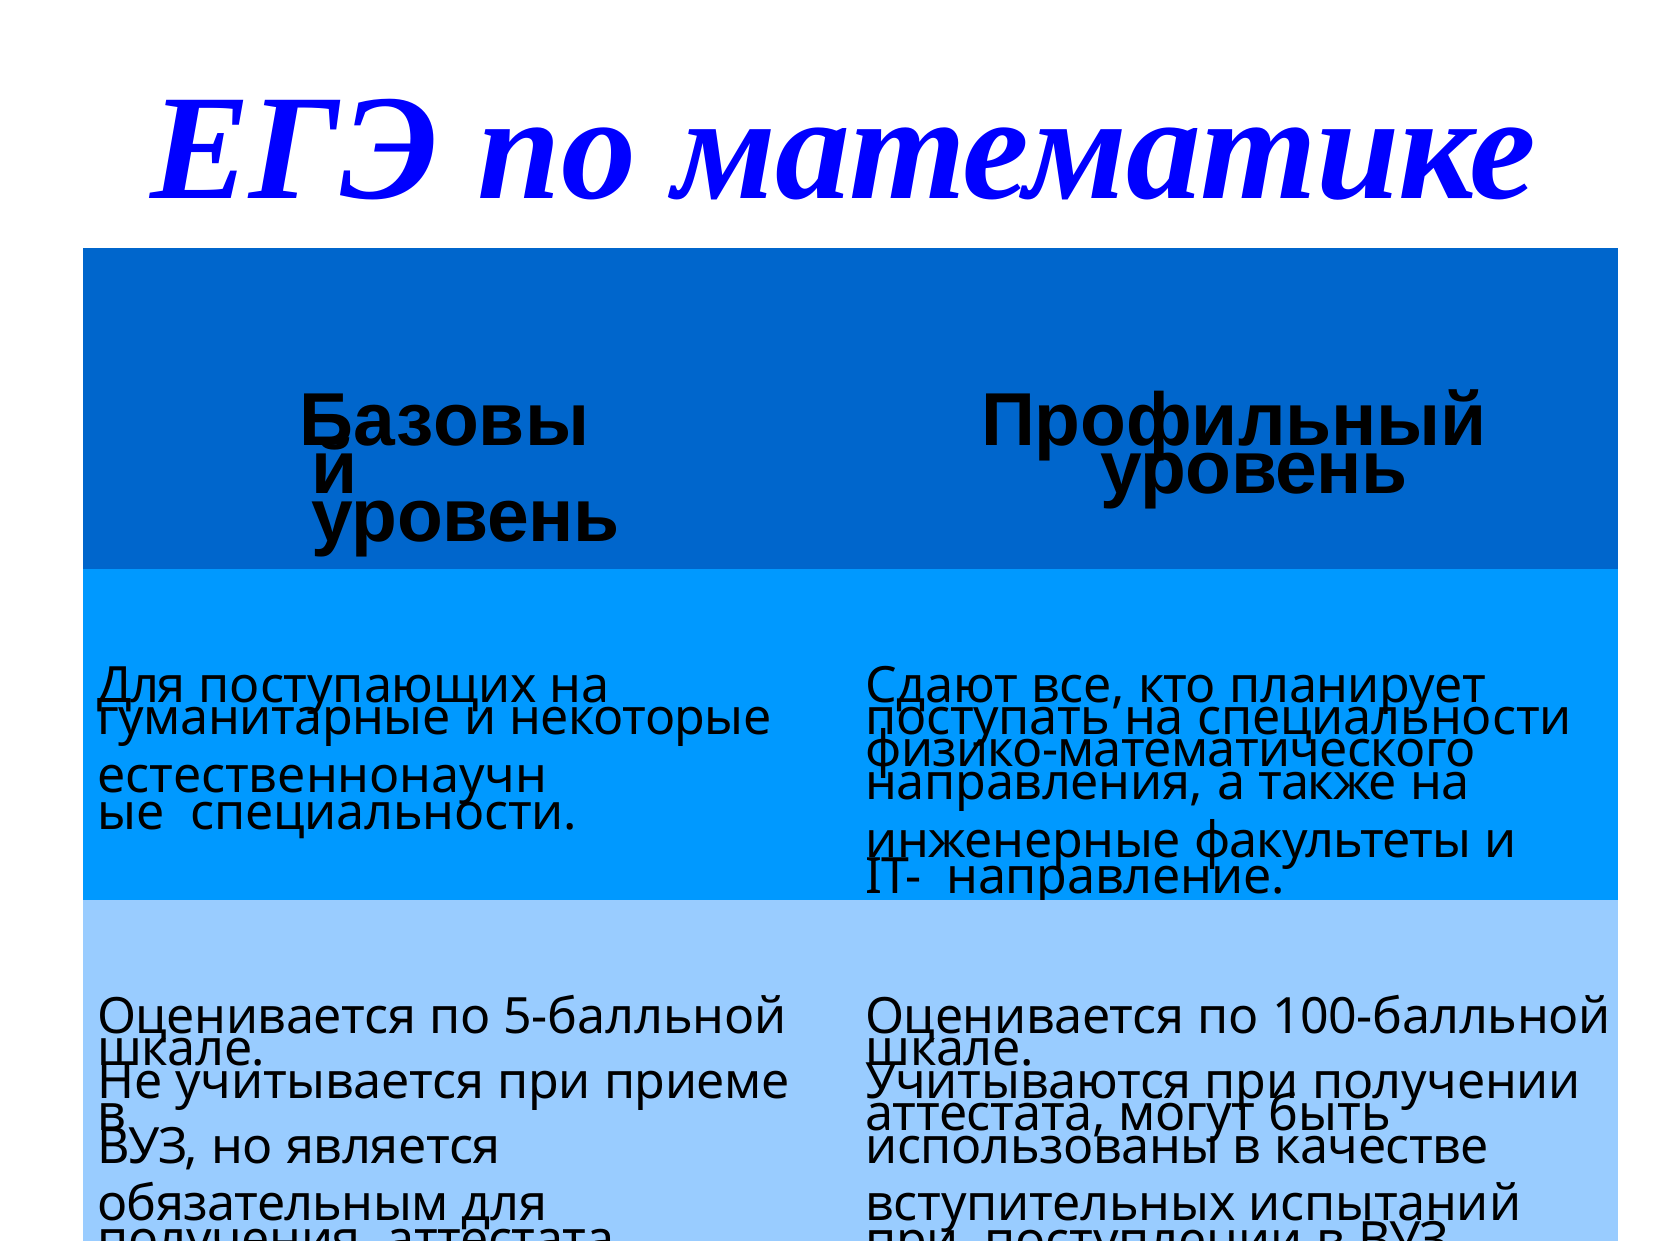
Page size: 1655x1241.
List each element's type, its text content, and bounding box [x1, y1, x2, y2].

table_cell Оценивается по 100-балльной шкале. Учитываются при получении аттестата, могут быть использованы в качестве вступительных испытаний при поступлении в ВУЗ [828, 900, 1618, 1241]
table_cell Сдают все, кто планирует поступать на специальности физико-математического направления, а также на инженерные факультеты и IT- направление. [828, 569, 1618, 900]
table_cell Для поступающих на гуманитарные и некоторые естественнонаучные специальности. [83, 569, 828, 900]
title ЕГЭ по математике [147, 46, 1546, 248]
table_cell Оценивается по 5-балльной шкале. Не учитывается при приеме в ВУЗ, но является обязательным для получения аттестата. [83, 900, 828, 1241]
table_header Профильный уровень [828, 248, 1618, 569]
table_header Базовый уровень [83, 248, 828, 569]
